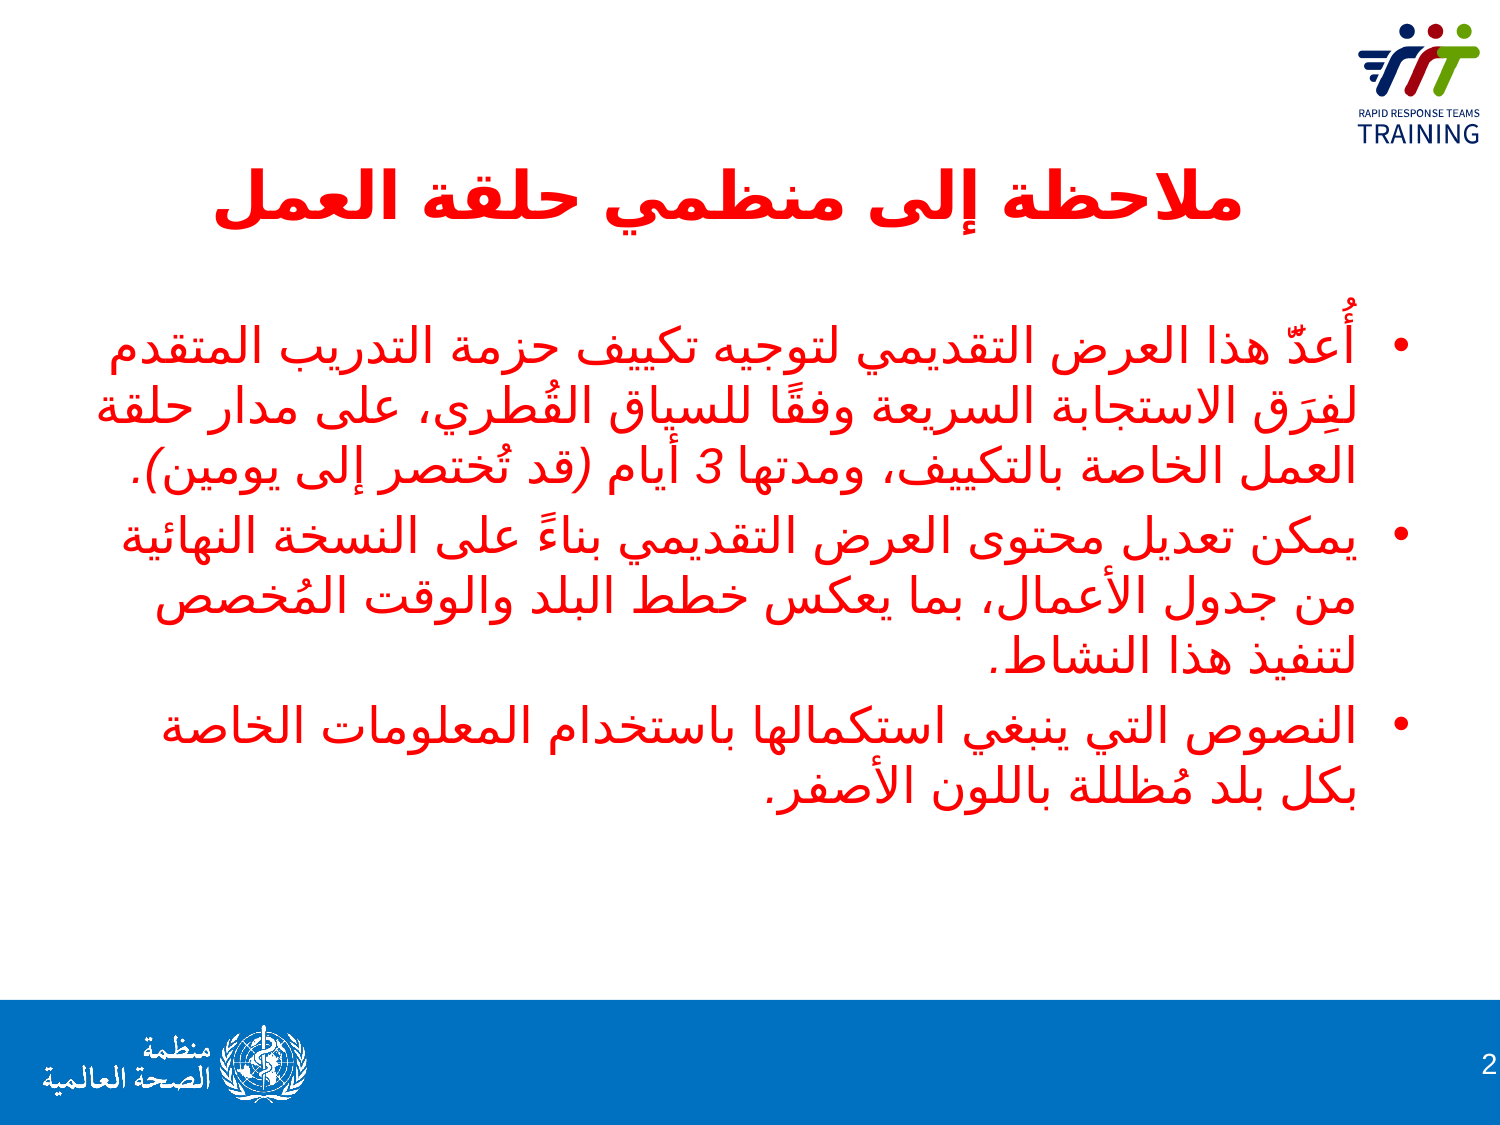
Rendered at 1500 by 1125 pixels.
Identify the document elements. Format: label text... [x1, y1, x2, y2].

picture [1357, 23, 1480, 144]
text_box أُعدَّ هذا العرض التقديمي لتوجيه تكييف حزمة التدريب المتقدم لفِرَق الاستجابة السريعة وفقًا للسياق القُطري، على مدار حلقة العمل الخاصة بالتكييف، ومدتها 3 أيام (قد تُختصر إلى يومين). يمكن تعديل محتوى العرض التقديمي بناءً على النسخة النهائية من جدول الأعمال، بما يعكس خطط البلد والوقت المُخصص لتنفيذ هذا النشاط. النصوص التي ينبغي استكمالها باستخدام المعلومات الخاصة بكل بلد مُظللة باللون الأصفر. [74, 306, 1425, 913]
picture [43, 1025, 307, 1103]
title ملاحظة إلى منظمي حلقة العمل [75, 45, 1425, 233]
